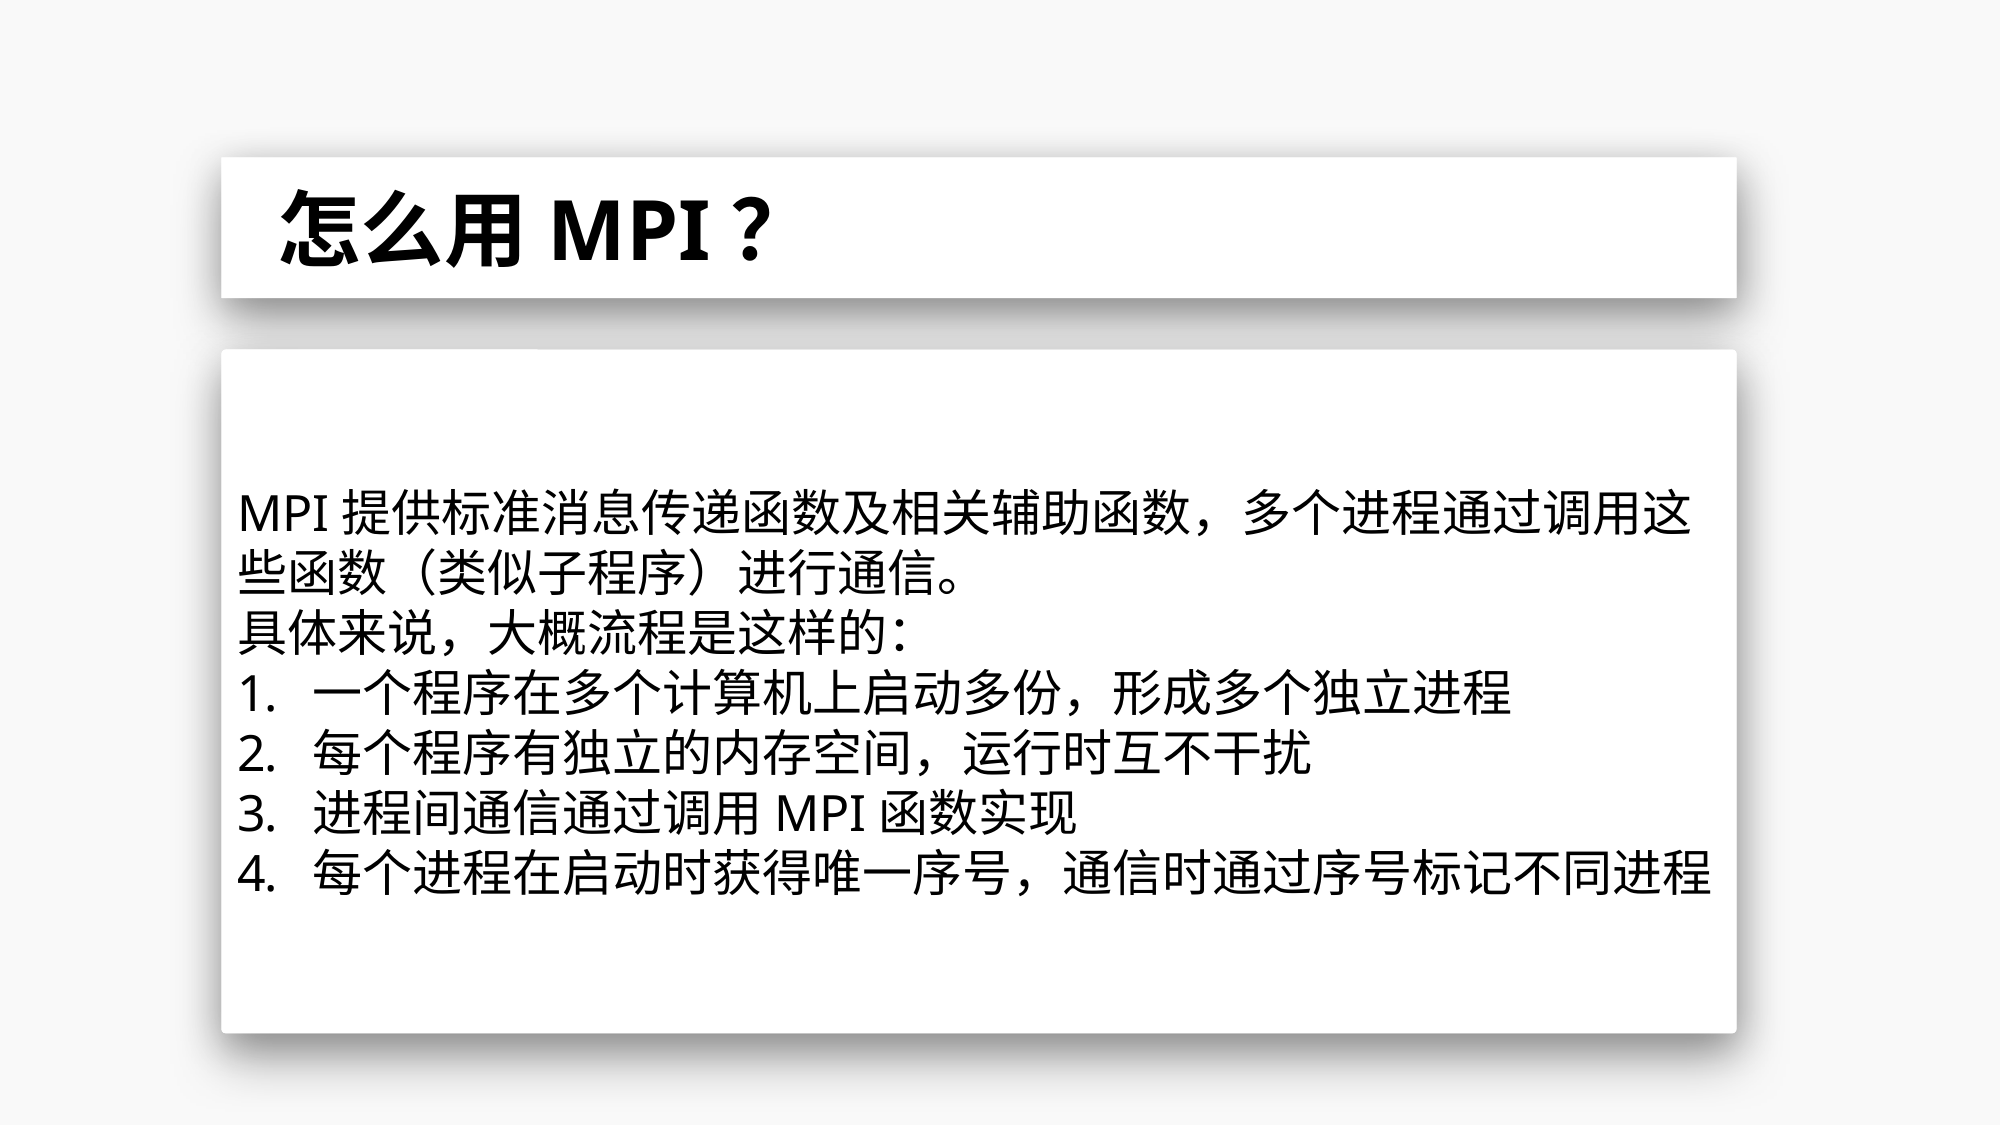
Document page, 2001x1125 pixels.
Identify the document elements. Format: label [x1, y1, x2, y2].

text_box [221, 349, 1737, 1034]
text_box [221, 157, 1737, 299]
